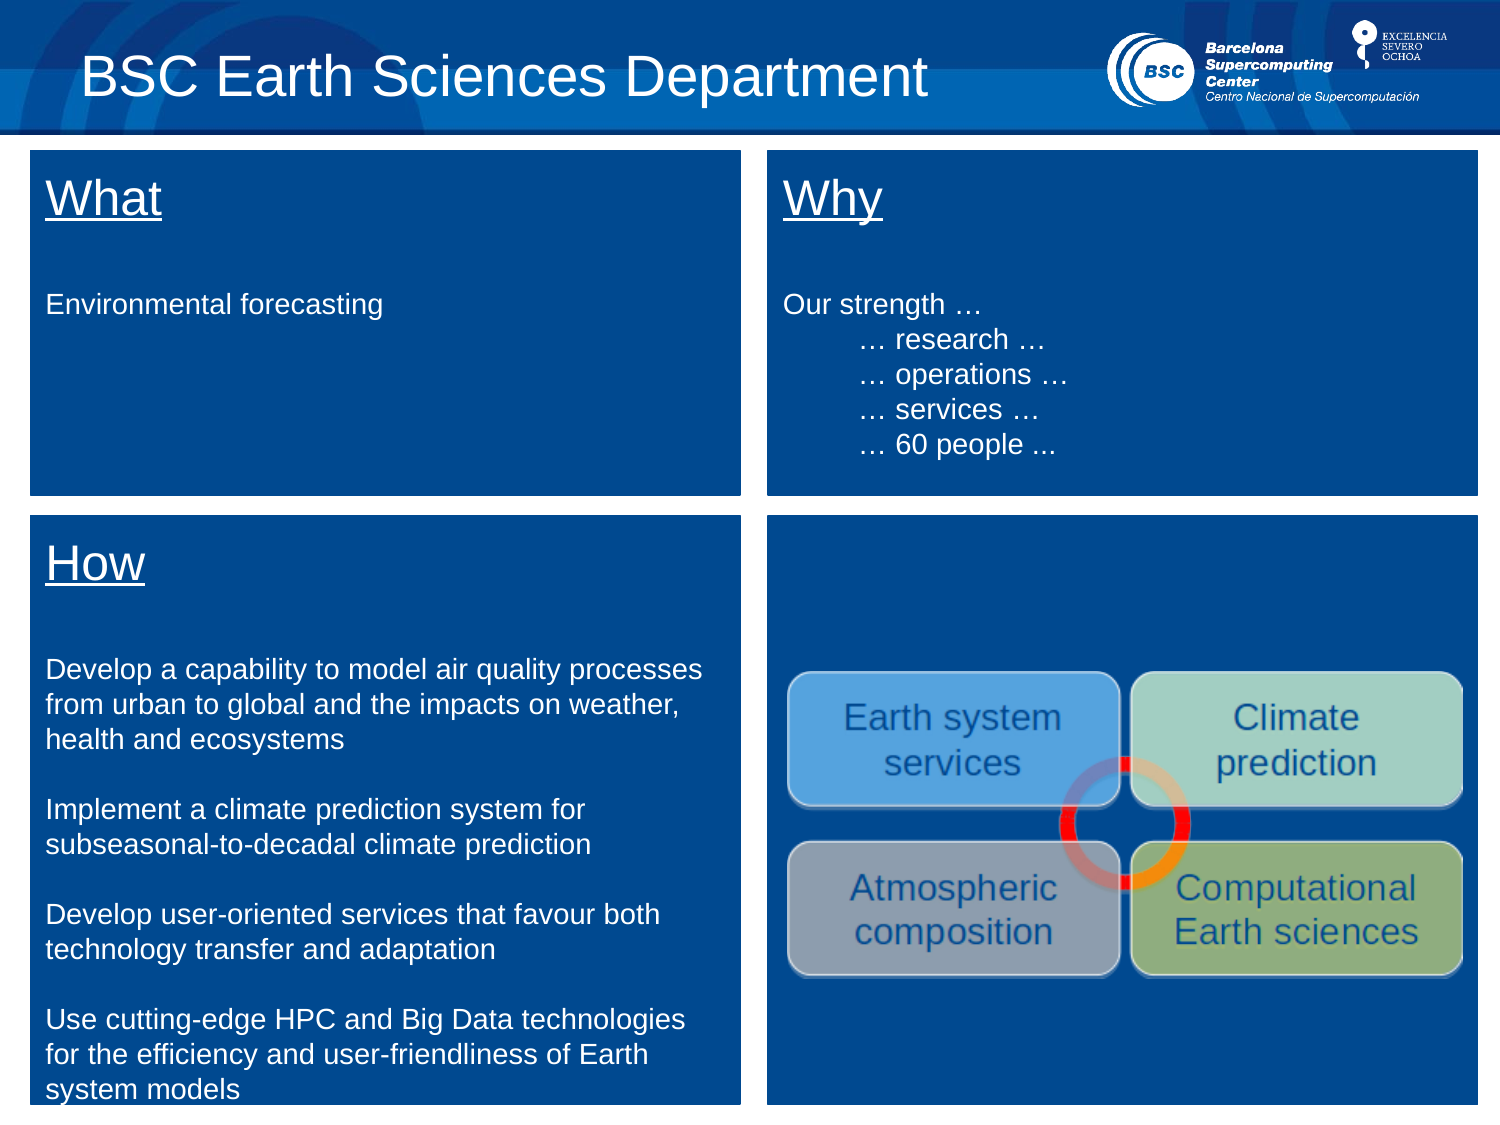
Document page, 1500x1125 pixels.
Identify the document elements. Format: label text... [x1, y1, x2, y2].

text_box What Environmental forecasting [30, 150, 740, 496]
text_box [767, 516, 1478, 1105]
text_box How Develop a capability to model air quality processes from urban to global and the impacts on weather, health and ecosystems Implement a climate prediction system for subseasonal-to-decadal climate prediction Develop user-oriented services that favour both technology transfer and adaptation Use cutting-edge HPC and Big Data technologies for the efficiency and user-friendliness of Earth system models [30, 515, 740, 1105]
picture [0, 0, 1500, 135]
title BSC Earth Sciences Department [65, 23, 1081, 135]
text_box Why Our strength … … research … … operations … … services … … 60 people ... [767, 150, 1478, 496]
picture [787, 670, 1463, 980]
